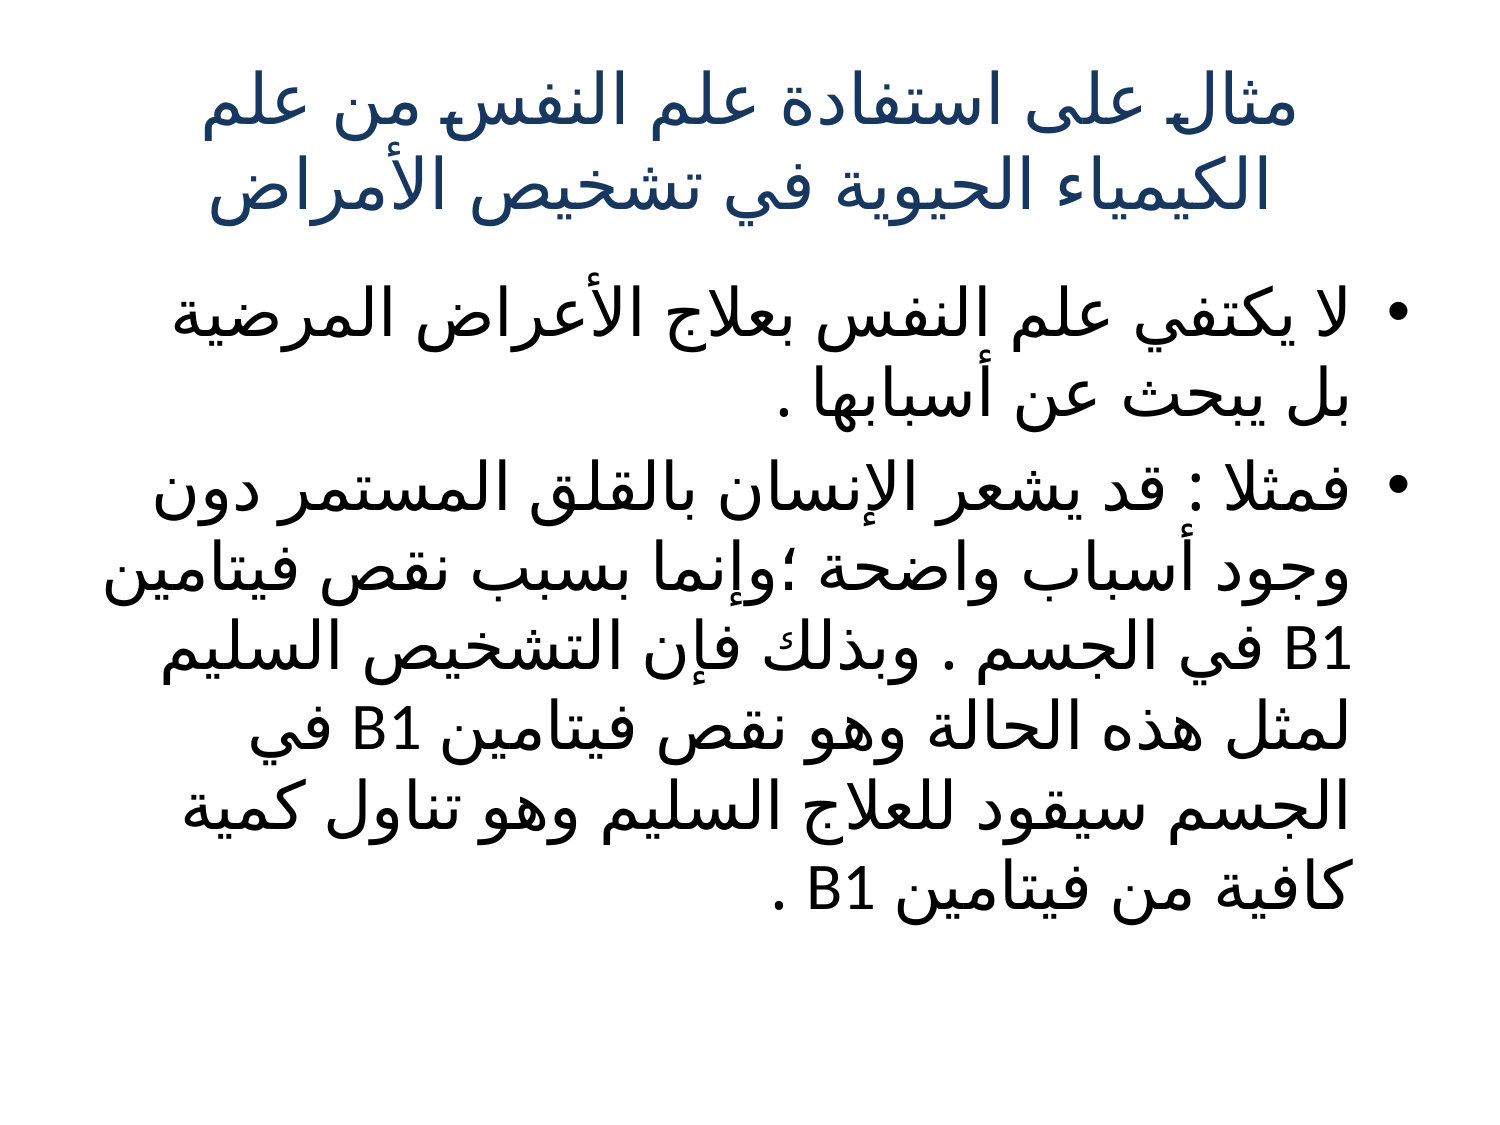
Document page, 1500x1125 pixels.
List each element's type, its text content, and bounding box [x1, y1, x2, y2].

title مثال على استفادة علم النفس من علم الكيمياء الحيوية في تشخيص الأمراض [75, 45, 1425, 233]
list لا يكتفي علم النفس بعلاج الأعراض المرضية بل يبحث عن أسبابها . فمثلا : قد يشعر الإنسان بالقلق المستمر دون وجود أسباب واضحة ؛وإنما بسبب نقص فيتامين B1 في الجسم . وبذلك فإن التشخيص السليم لمثل هذه الحالة وهو نقص فيتامين B1 في الجسم سيقود للعلاج السليم وهو تناول كمية كافية من فيتامين B1 . [75, 262, 1425, 1005]
